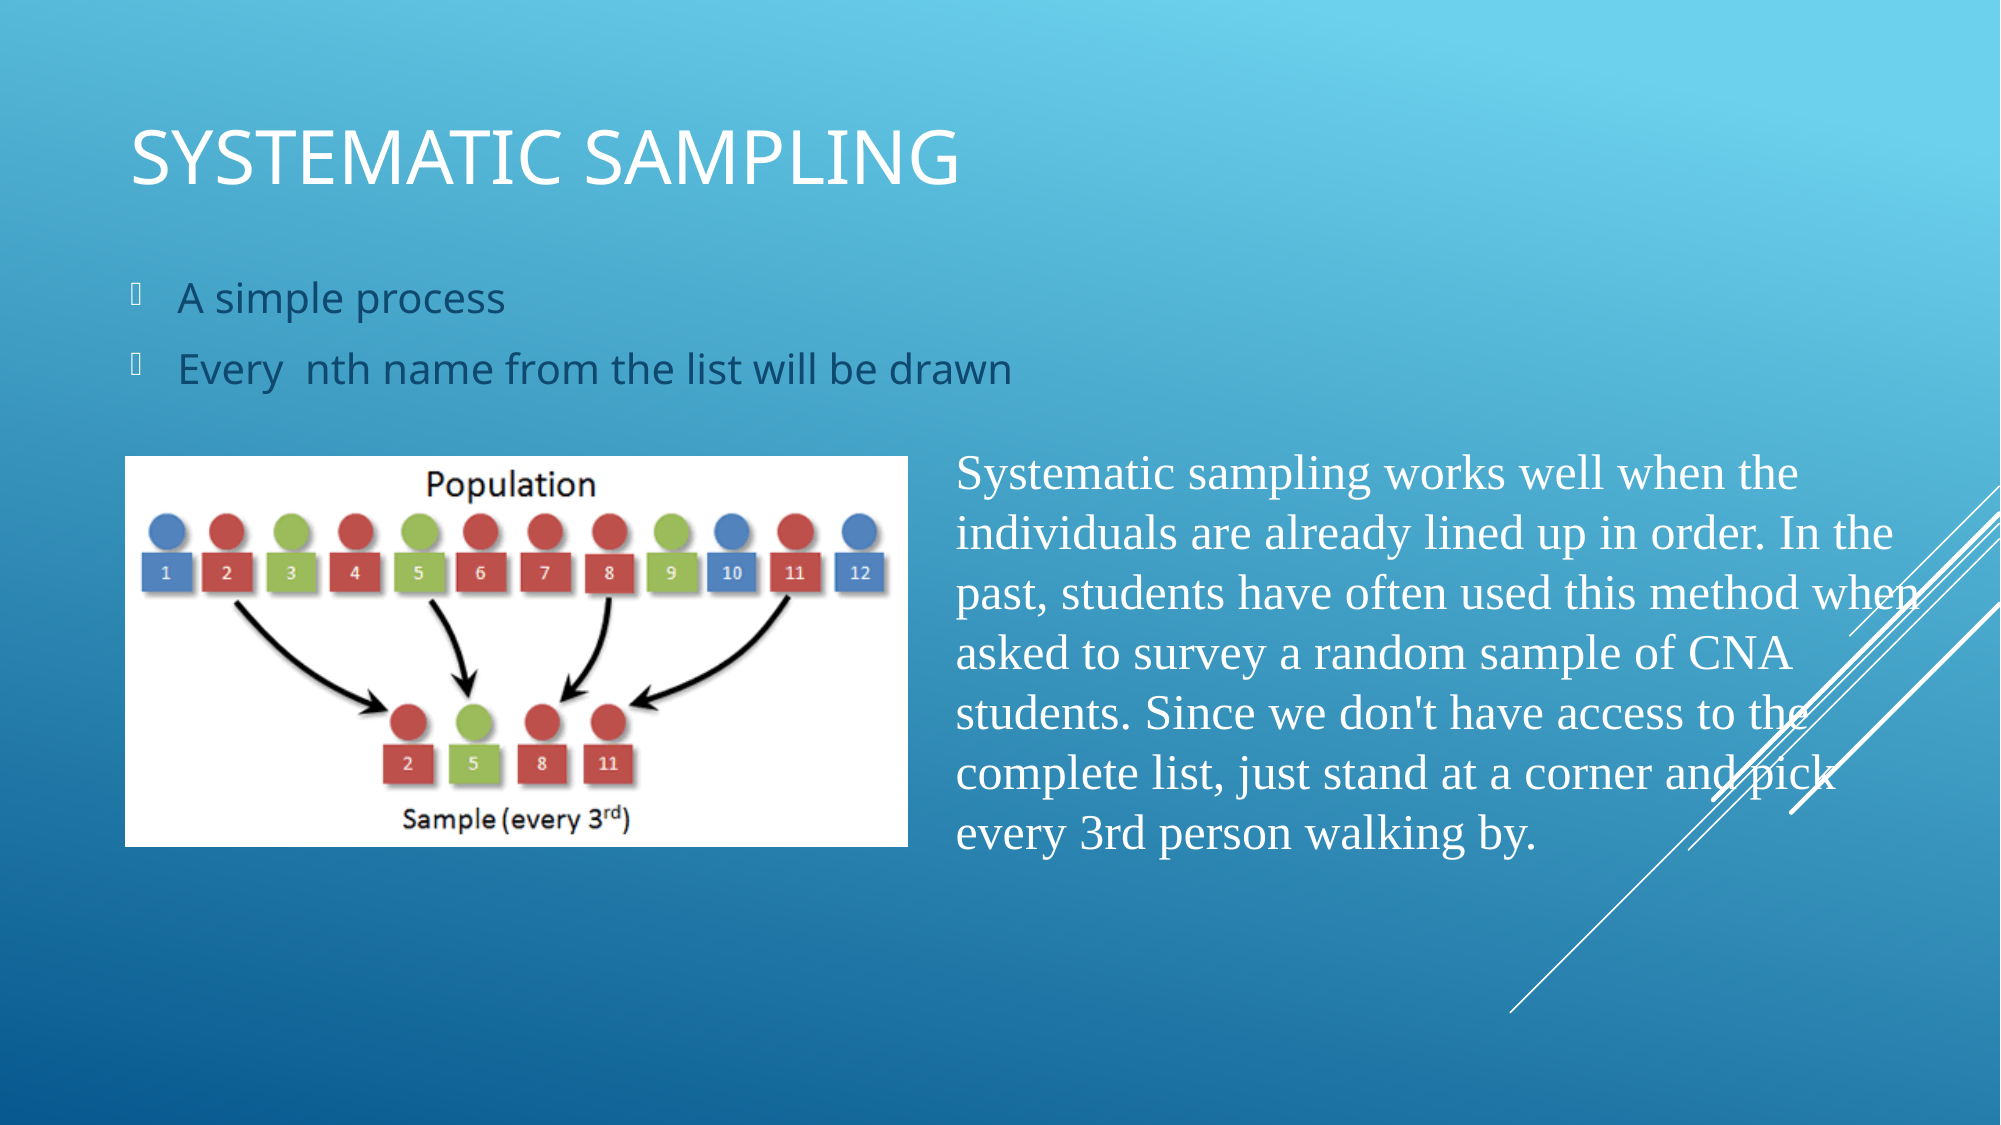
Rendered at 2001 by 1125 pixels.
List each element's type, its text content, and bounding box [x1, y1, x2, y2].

picture [125, 455, 908, 848]
title Systematic Sampling [115, 30, 1516, 36]
list A simple process Every nth name from the list will be drawn [115, 36, 1516, 630]
text_box Systematic sampling works well when the individuals are already lined up in order. In the past, students have often used this method when asked to survey a random sample of CNA students. Since we don't have access to the complete list, just stand at a corner and pick every 3rd person walking by. [940, 431, 1941, 867]
